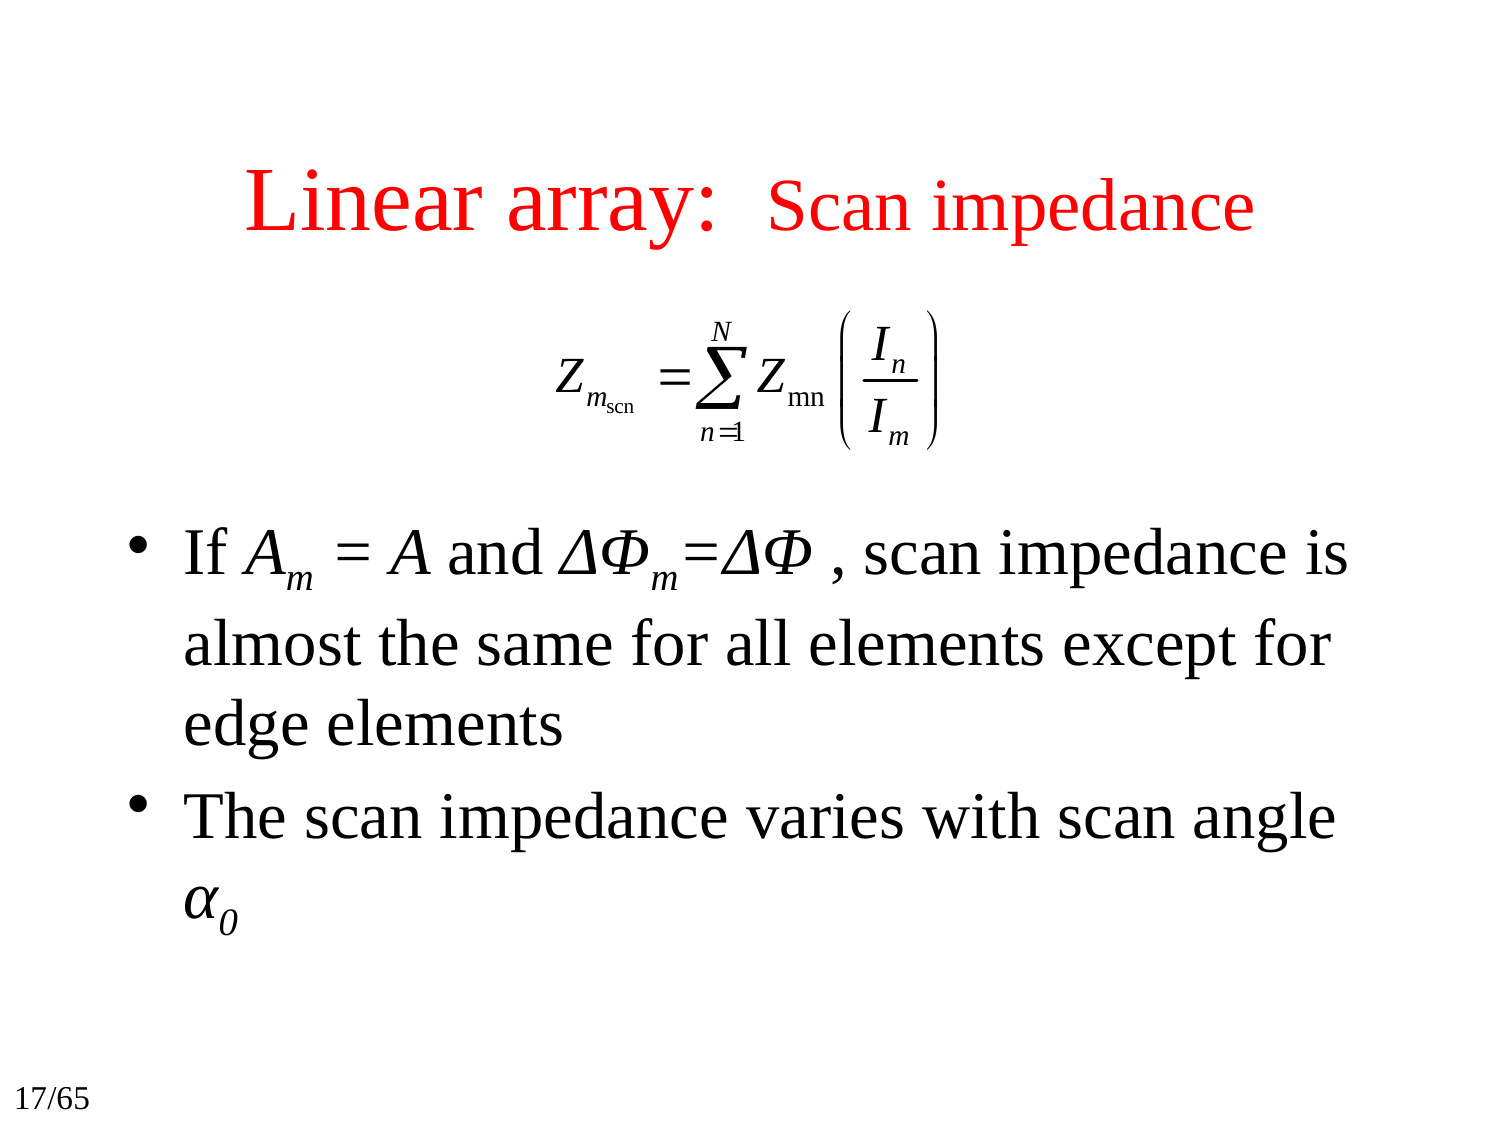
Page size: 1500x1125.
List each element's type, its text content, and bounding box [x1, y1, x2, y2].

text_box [546, 299, 954, 461]
list If Am = A and ΔΦm=ΔΦ , scan impedance is almost the same for all elements except for edge elements The scan impedance varies with scan angle α0 [112, 499, 1388, 1013]
title Linear array: Scan impedance [112, 99, 1388, 288]
